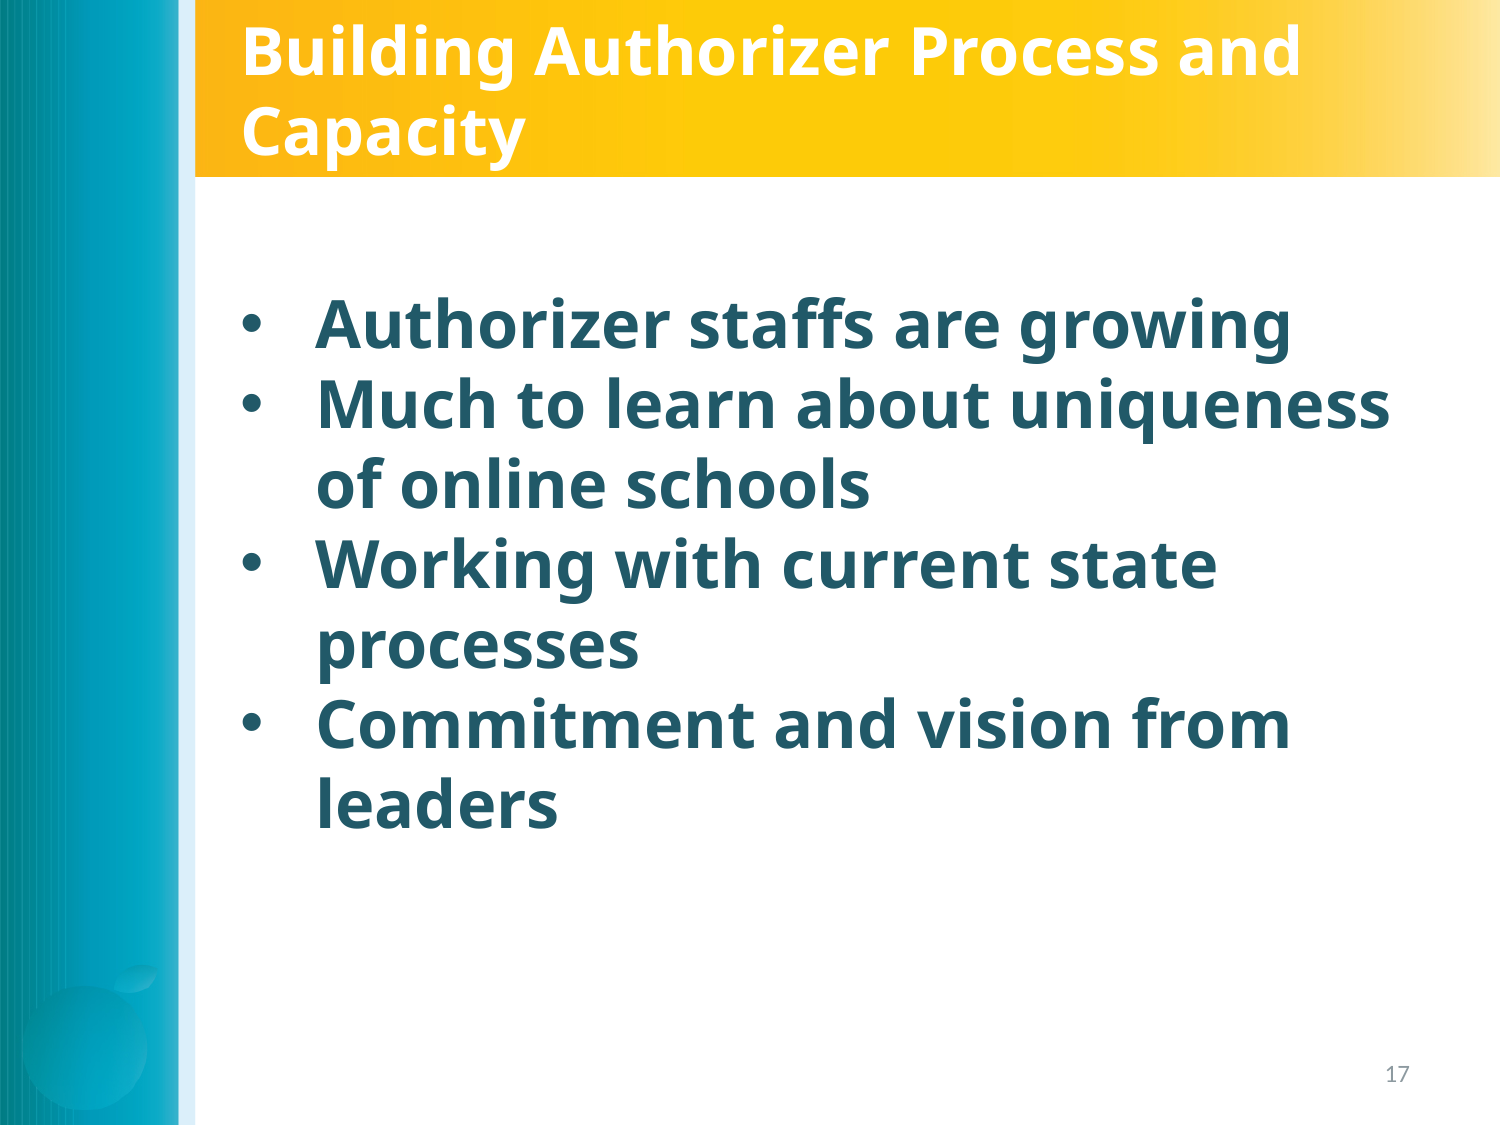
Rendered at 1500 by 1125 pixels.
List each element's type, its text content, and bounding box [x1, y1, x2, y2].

list Authorizer staffs are growing Much to learn about uniqueness of online schools Working with current state processes Commitment and vision from leaders [224, 273, 1427, 1017]
slide_number 17 [1074, 1042, 1425, 1103]
picture [0, 0, 1500, 1125]
title Building Authorizer Process and Capacity [225, 0, 1500, 178]
